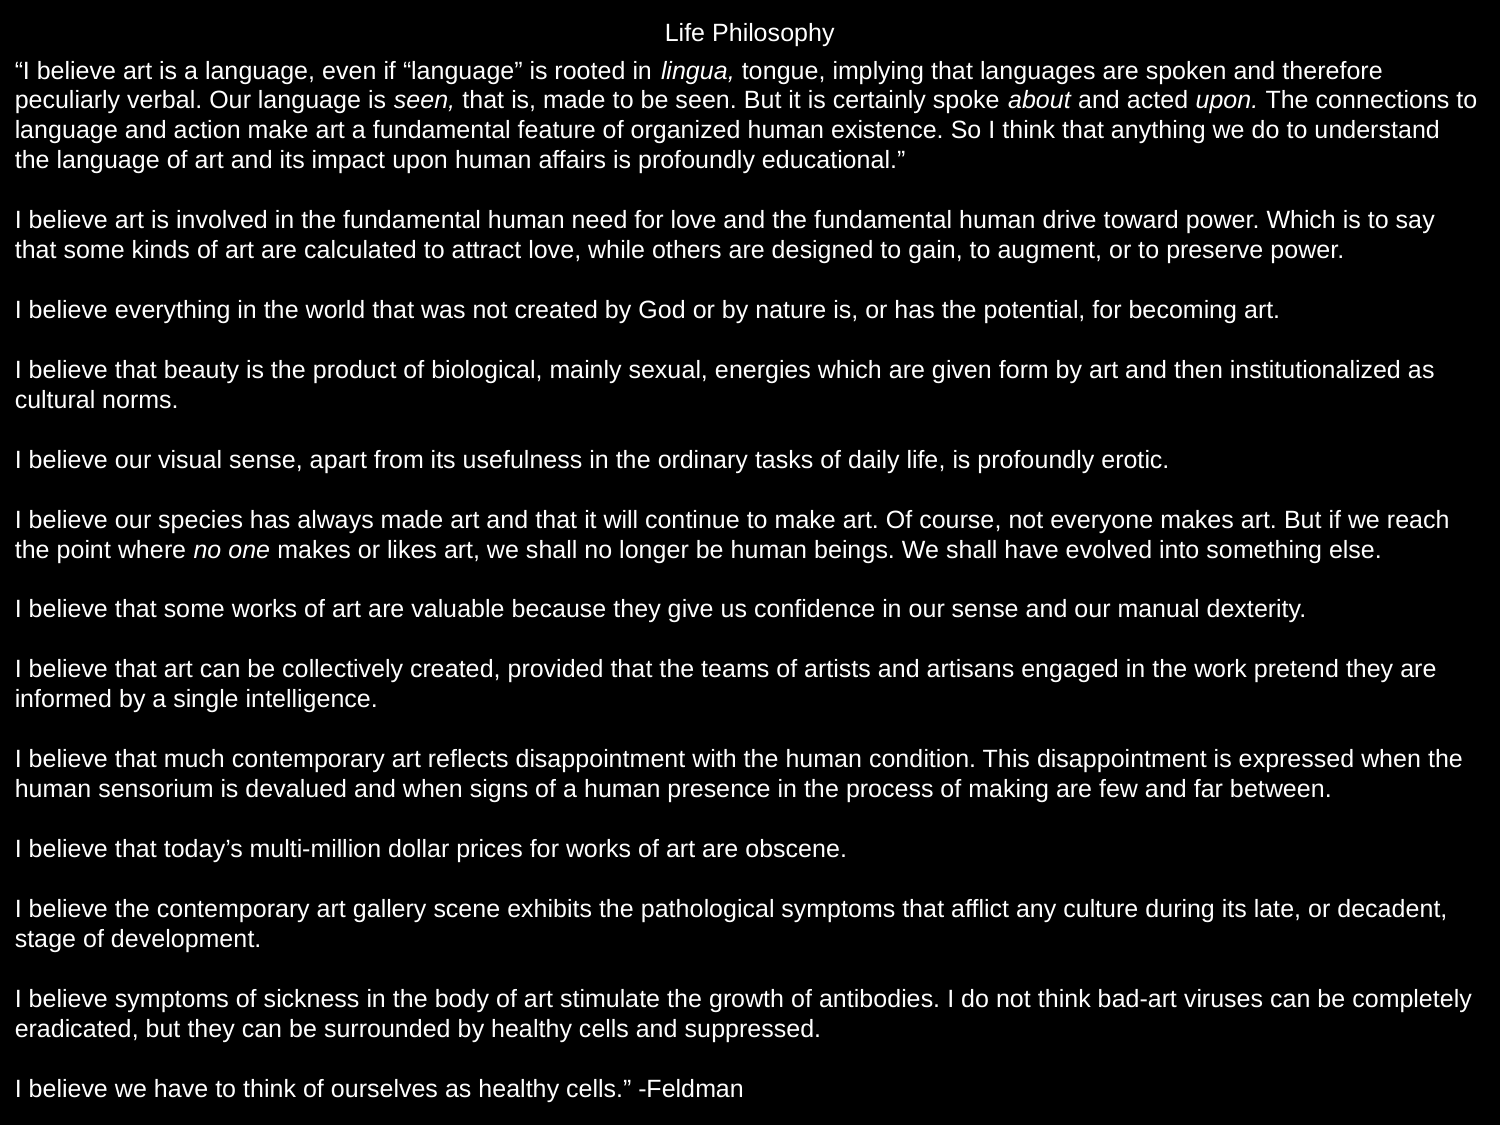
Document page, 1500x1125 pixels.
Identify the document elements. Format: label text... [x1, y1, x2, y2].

text_box “I believe art is a language, even if “language” is rooted in lingua, tongue, implying that languages are spoken and therefore peculiarly verbal. Our language is seen, that is, made to be seen. But it is certainly spoke about and acted upon. The connections to language and action make art a fundamental feature of organized human existence. So I think that anything we do to understand the language of art and its impact upon human affairs is profoundly educational.” I believe art is involved in the fundamental human need for love and the fundamental human drive toward power. Which is to say that some kinds of art are calculated to attract love, while others are designed to gain, to augment, or to preserve power. I believe everything in the world that was not created by God or by nature is, or has the potential, for becoming art. I believe that beauty is the product of biological, mainly sexual, energies which are given form by art and then institutionalized as cultural norms. I believe our visual sense, apart from its usefulness in the ordinary tasks of daily life, is profoundly erotic. I believe our species has always made art and that it will continue to make art. Of course, not everyone makes art. But if we reach the point where no one makes or likes art, we shall no longer be human beings. We shall have evolved into something else. I believe that some works of art are valuable because they give us confidence in our sense and our manual dexterity. I believe that art can be collectively created, provided that the teams of artists and artisans engaged in the work pretend they are informed by a single intelligence. I believe that much contemporary art reflects disappointment with the human condition. This disappointment is expressed when the human sensorium is devalued and when signs of a human presence in the process of making are few and far between. I believe that today’s multi-million dollar prices for works of art are obscene. I believe the contemporary art gallery scene exhibits the pathological symptoms that afflict any culture during its late, or decadent, stage of development. I believe symptoms of sickness in the body of art stimulate the growth of antibodies. I do not think bad-art viruses can be completely eradicated, but they can be surrounded by healthy cells and suppressed. I believe we have to think of ourselves as healthy cells.” -Feldman [0, 46, 1500, 1125]
title Life Philosophy [75, 0, 1425, 46]
